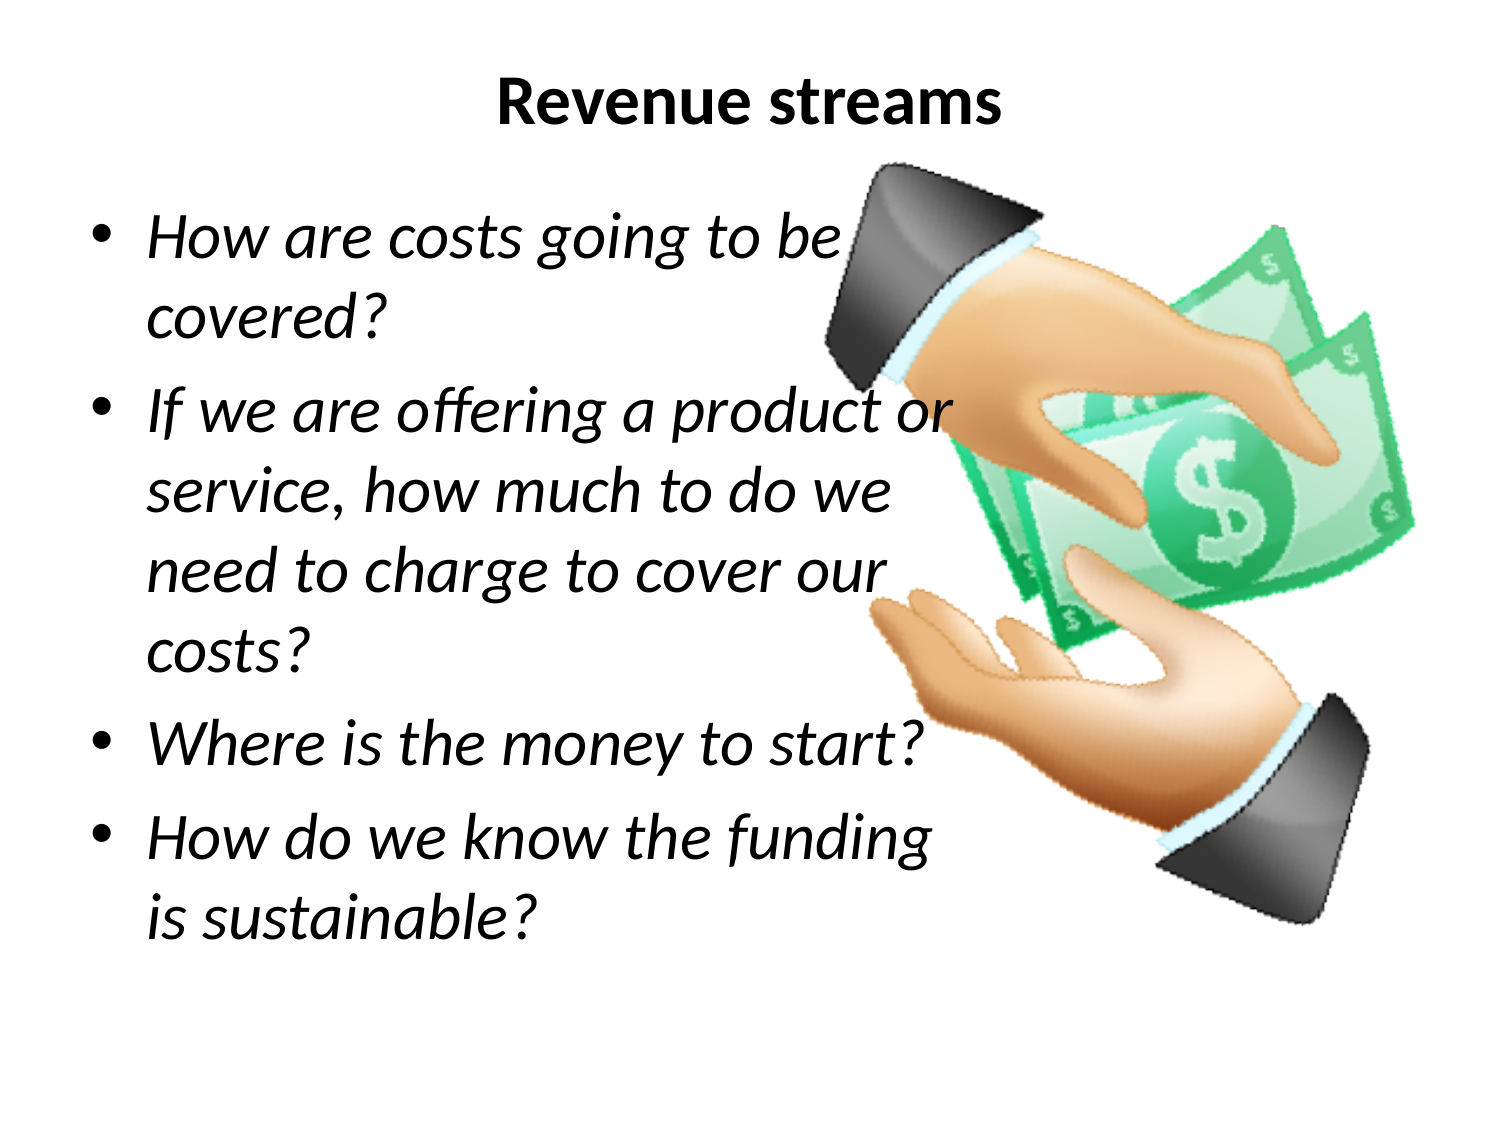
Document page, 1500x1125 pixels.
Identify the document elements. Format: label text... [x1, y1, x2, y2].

list How are costs going to be covered? If we are offering a product or service, how much to do we need to charge to cover our costs? Where is the money to start? How do we know the funding is sustainable? [75, 184, 998, 1005]
title Revenue streams [75, 45, 1425, 186]
picture [765, 188, 1500, 953]
